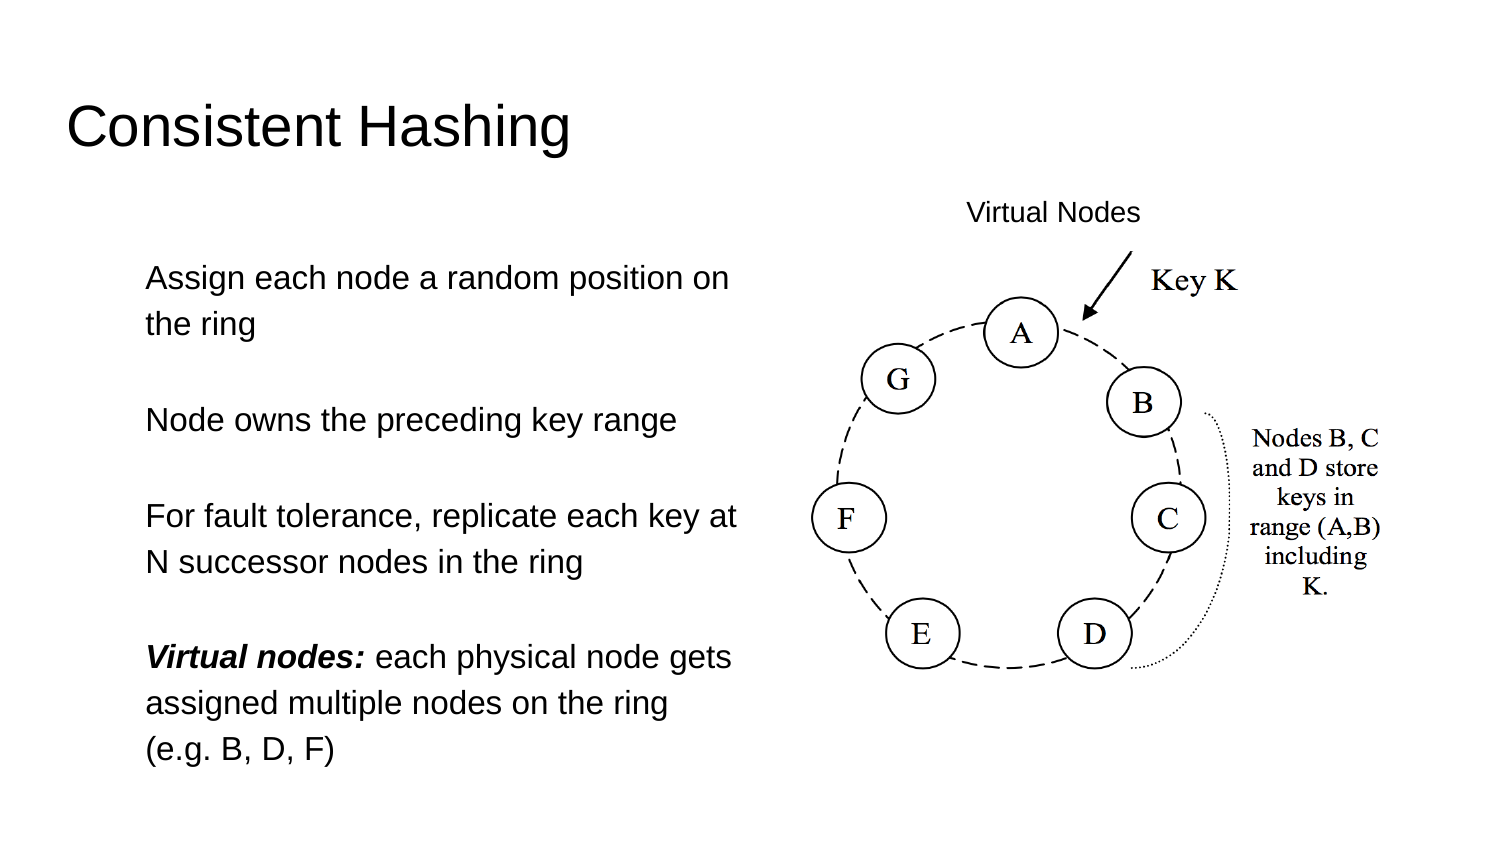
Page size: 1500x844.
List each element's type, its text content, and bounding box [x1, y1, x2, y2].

text_box Virtual Nodes [889, 186, 1218, 233]
picture [798, 235, 1417, 708]
title Consistent Hashing [51, 72, 1449, 167]
list Assign each node a random position on the ring Node owns the preceding key range For fault tolerance, replicate each key at N successor nodes in the ring Virtual nodes: each physical node gets assigned multiple nodes on the ring (e.g. B, D, F) [130, 235, 760, 787]
